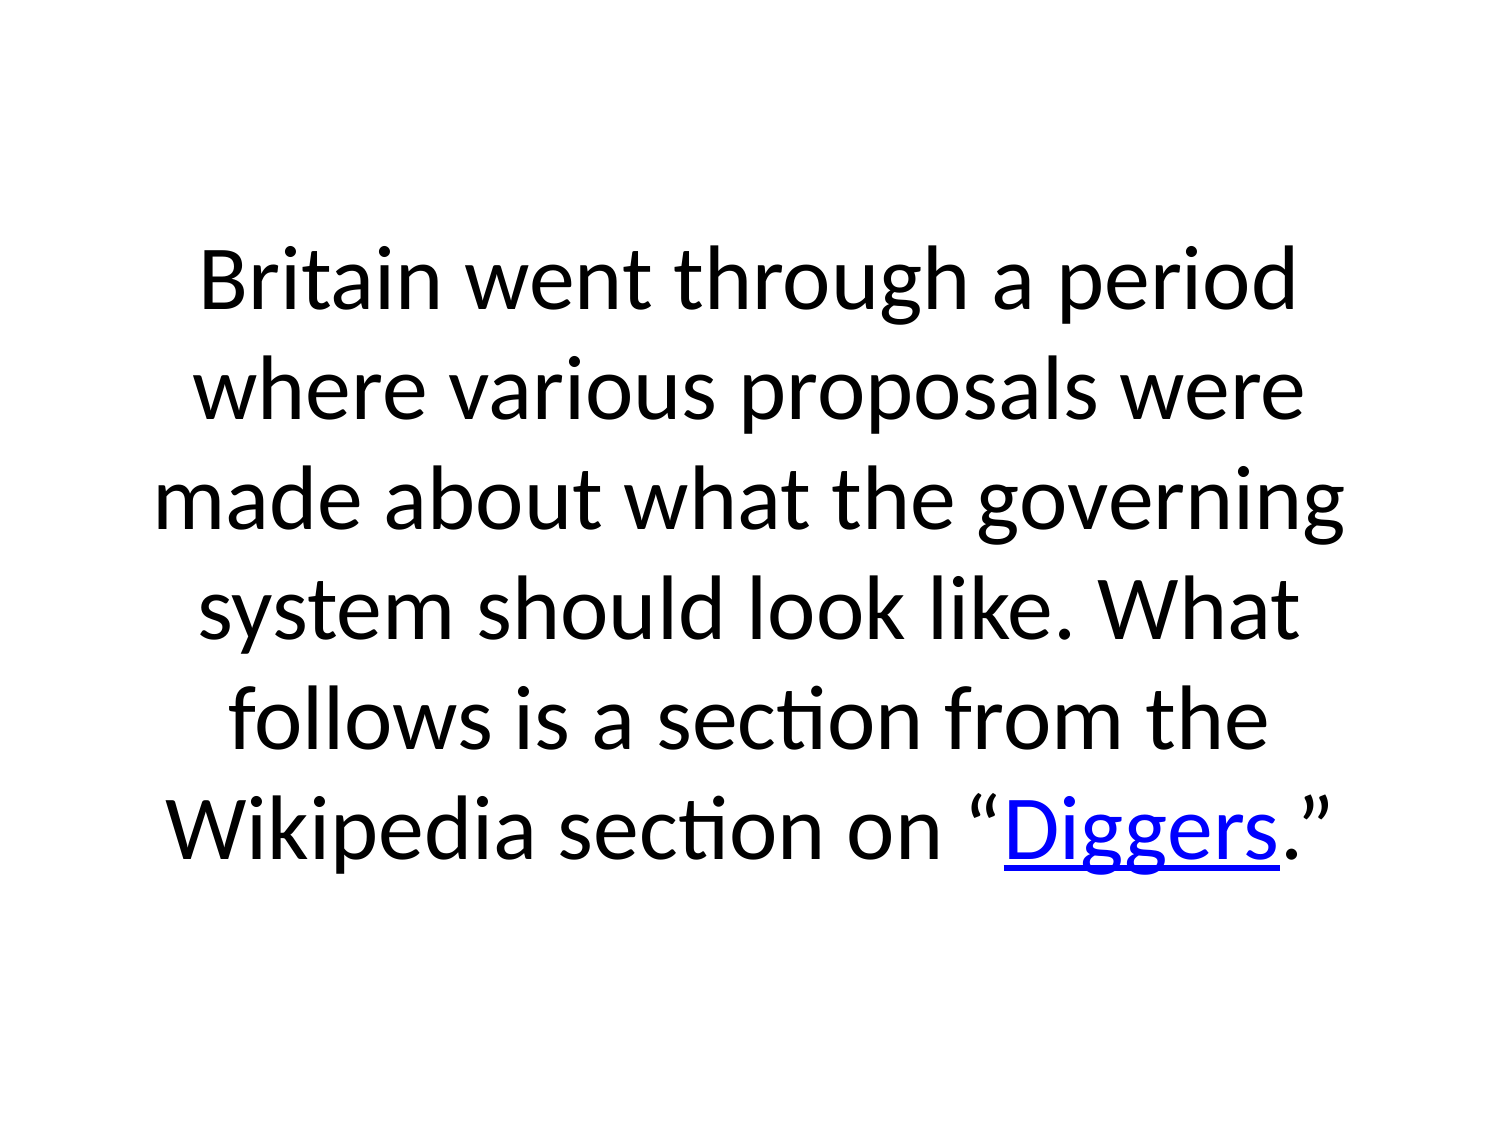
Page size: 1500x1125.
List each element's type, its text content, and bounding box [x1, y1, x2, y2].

title Britain went through a period where various proposals were made about what the governing system should look like. What follows is a section from the Wikipedia section on “Diggers.” [74, 44, 1426, 1051]
